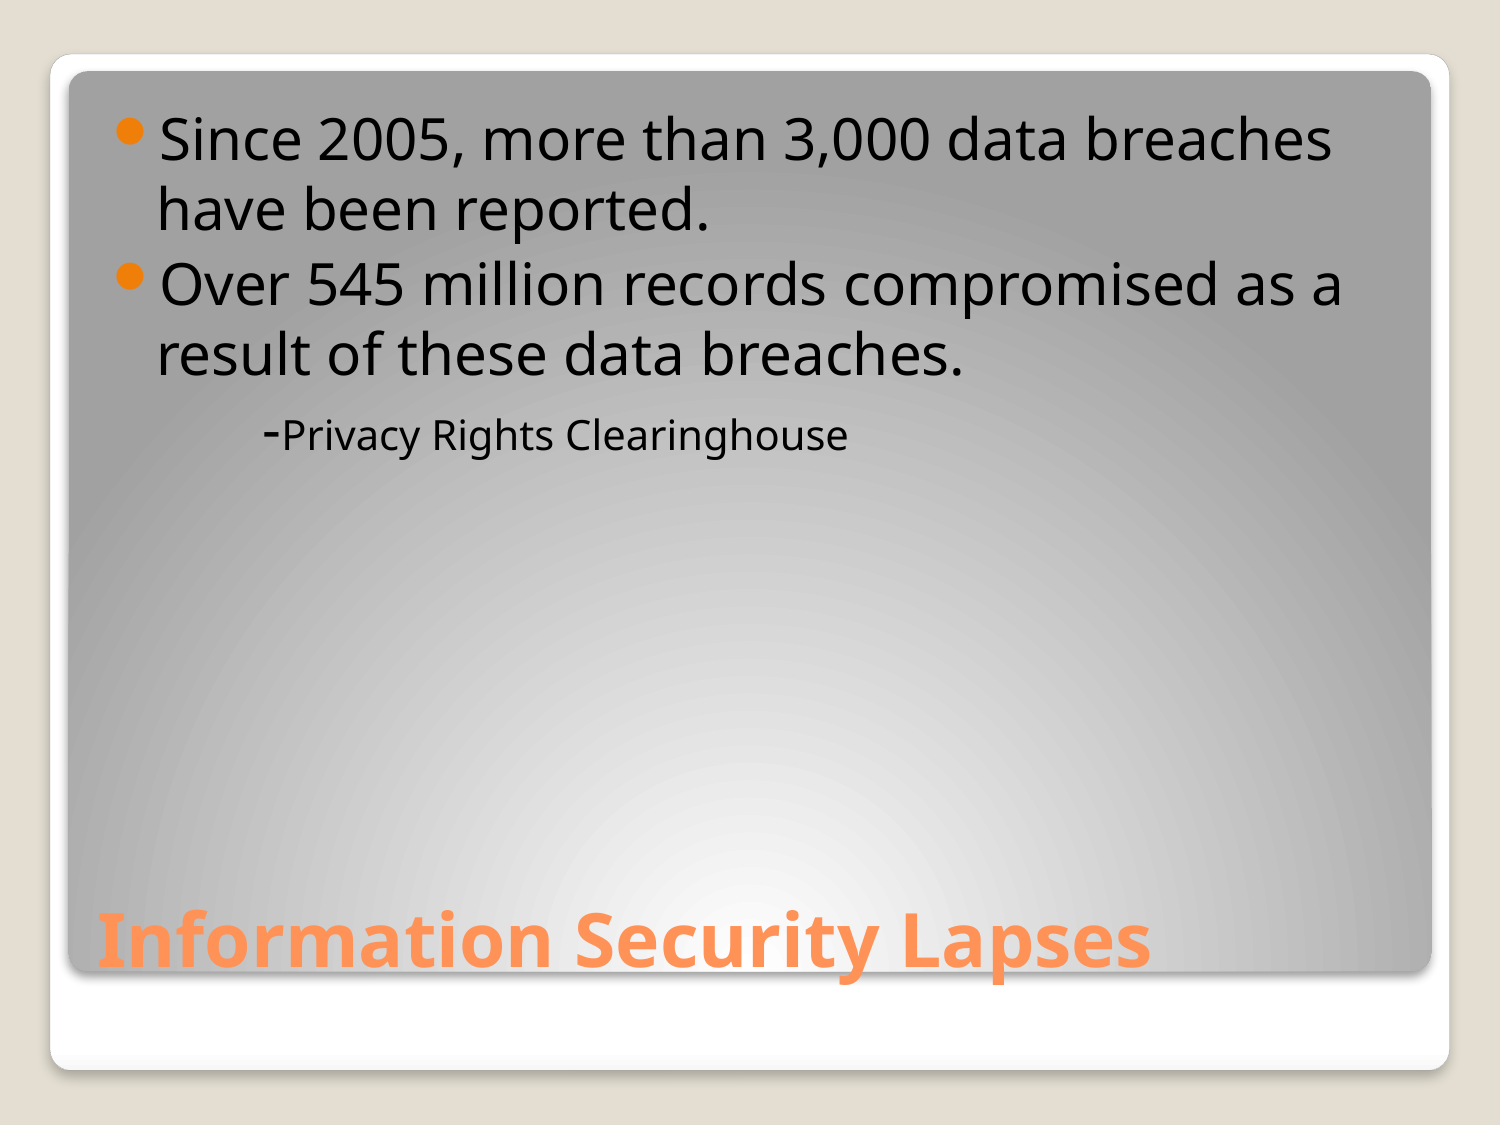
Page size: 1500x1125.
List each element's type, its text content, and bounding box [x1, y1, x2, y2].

title Information Security Lapses [82, 817, 1425, 990]
list Since 2005, more than 3,000 data breaches have been reported. Over 545 million records compromised as a result of these data breaches. -Privacy Rights Clearinghouse [82, 86, 1425, 774]
